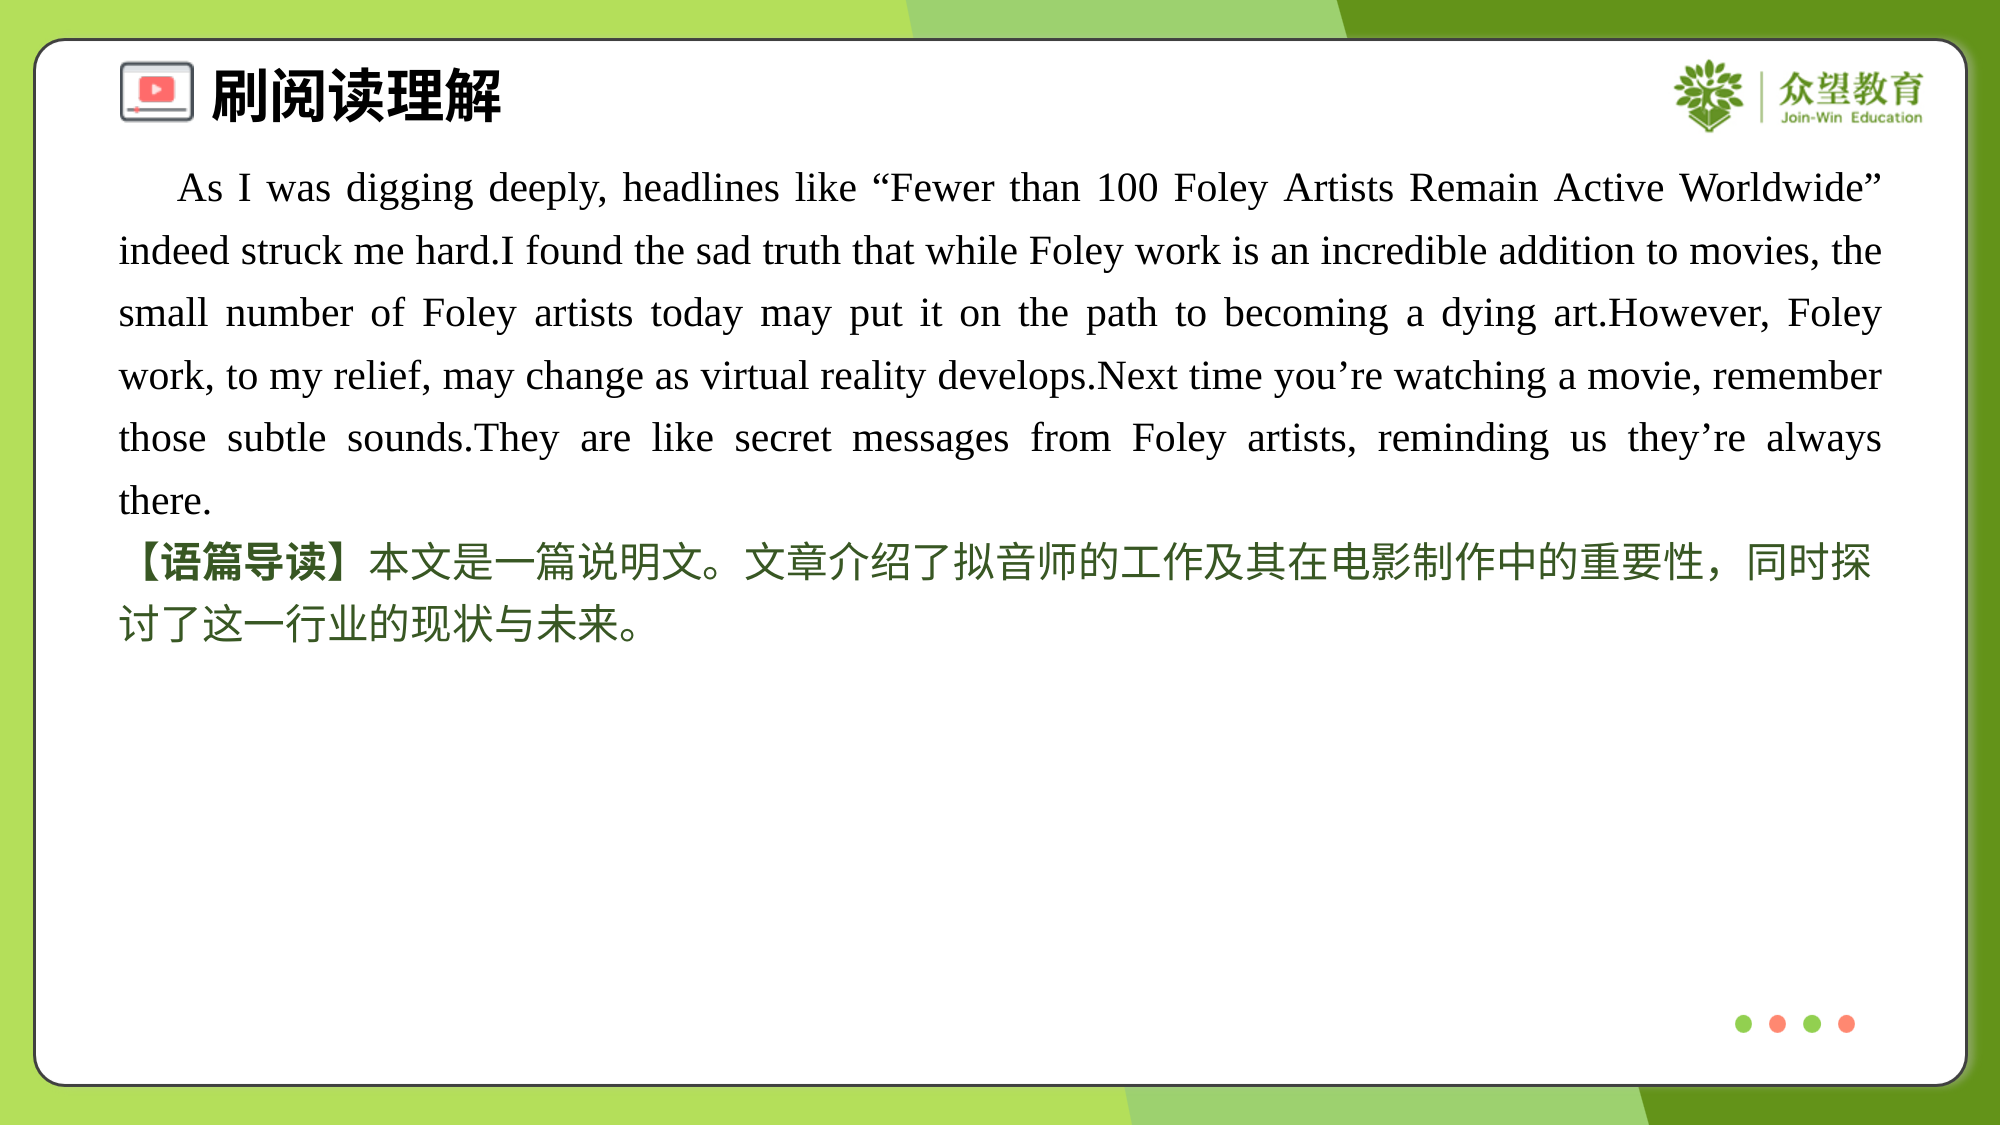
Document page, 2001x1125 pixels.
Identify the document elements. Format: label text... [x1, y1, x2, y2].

text_box As I was digging deeply, headlines like “Fewer than 100 Foley Artists Remain Active Worldwide” indeed struck me hard.I found the sad truth that while Foley work is an incredible addition to movies, the small number of Foley artists today may put it on the path to becoming a dying art.However, Foley work, to my relief, may change as virtual reality develops.Next time you’re watching a movie, remember those subtle sounds.They are like secret messages from Foley artists, reminding us they’re always there.#1.6 [118, 147, 1883, 517]
text_box 【语篇导读】本文是一篇说明文。文章介绍了拟音师的工作及其在电影制作中的重要性，同时探讨了这一行业的现状与未来。 [118, 522, 1883, 644]
picture [0, 0, 2000, 1125]
